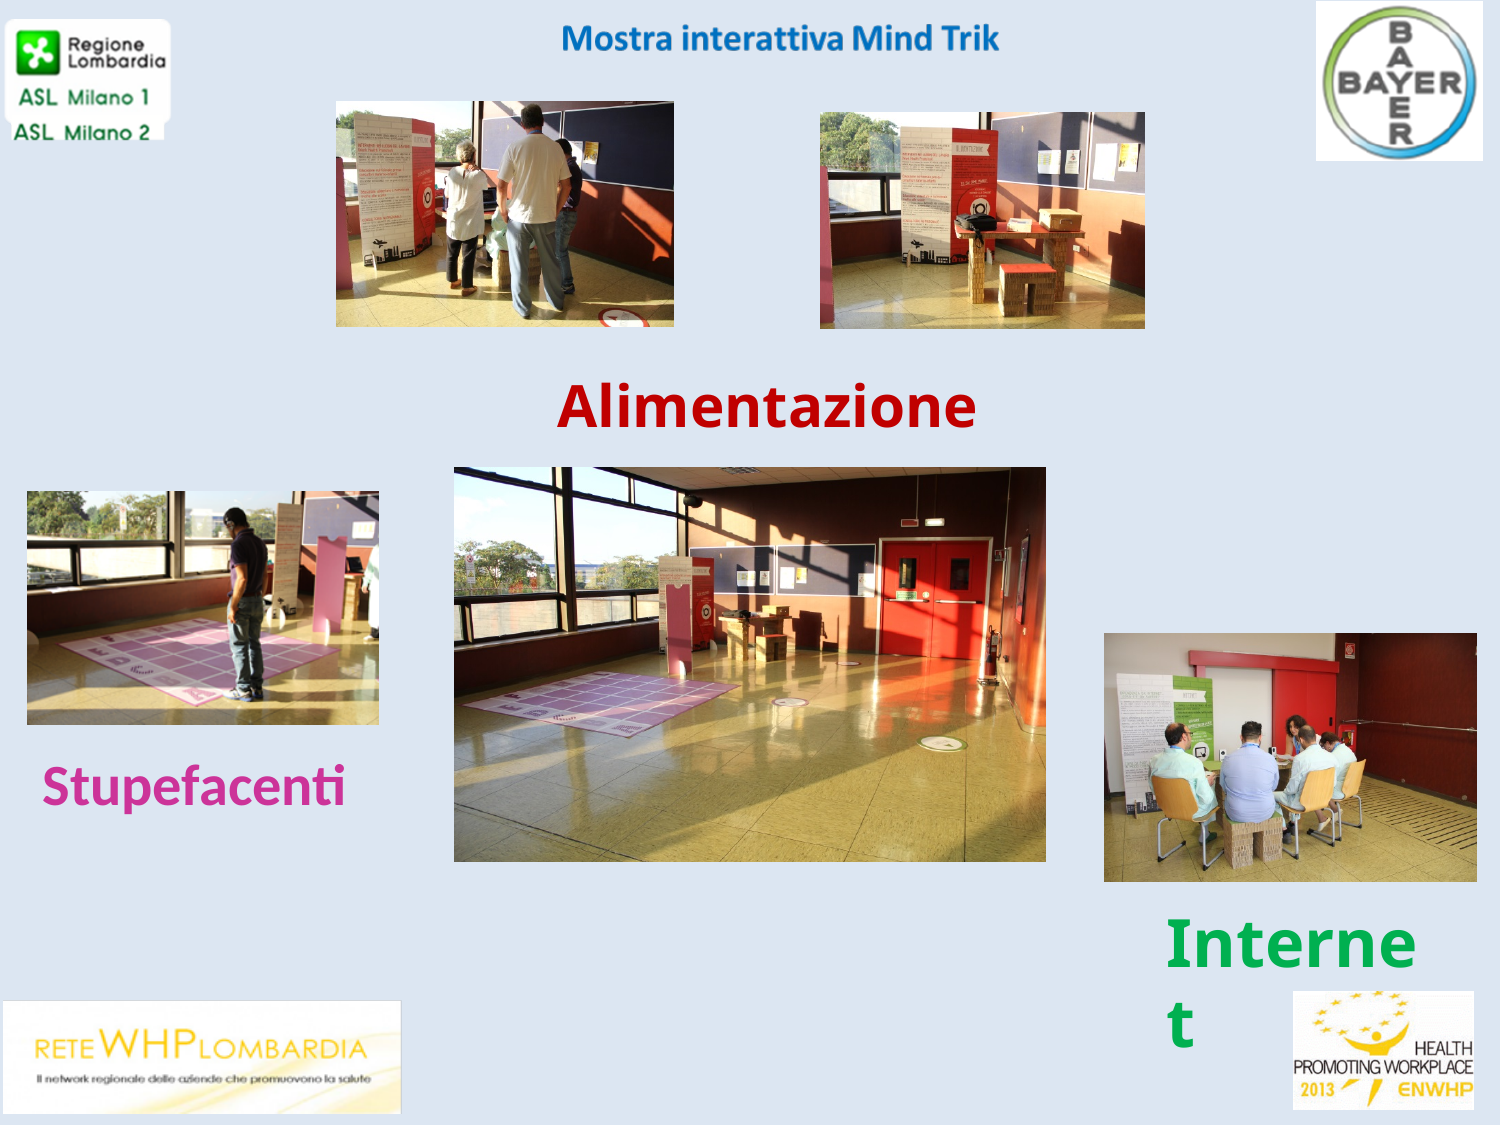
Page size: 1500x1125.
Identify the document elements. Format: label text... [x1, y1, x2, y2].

picture [1293, 991, 1474, 1111]
picture [454, 467, 1046, 862]
picture [336, 101, 674, 327]
picture [1104, 633, 1478, 883]
picture [27, 491, 379, 725]
text_box Stupefacenti [27, 739, 379, 825]
picture [1316, 1, 1483, 162]
text_box Internet [1151, 893, 1436, 1068]
text_box Alimentazione [490, 361, 1046, 447]
picture [537, 2, 1125, 84]
picture [2, 999, 404, 1114]
picture [2, 19, 174, 143]
picture [820, 112, 1145, 329]
